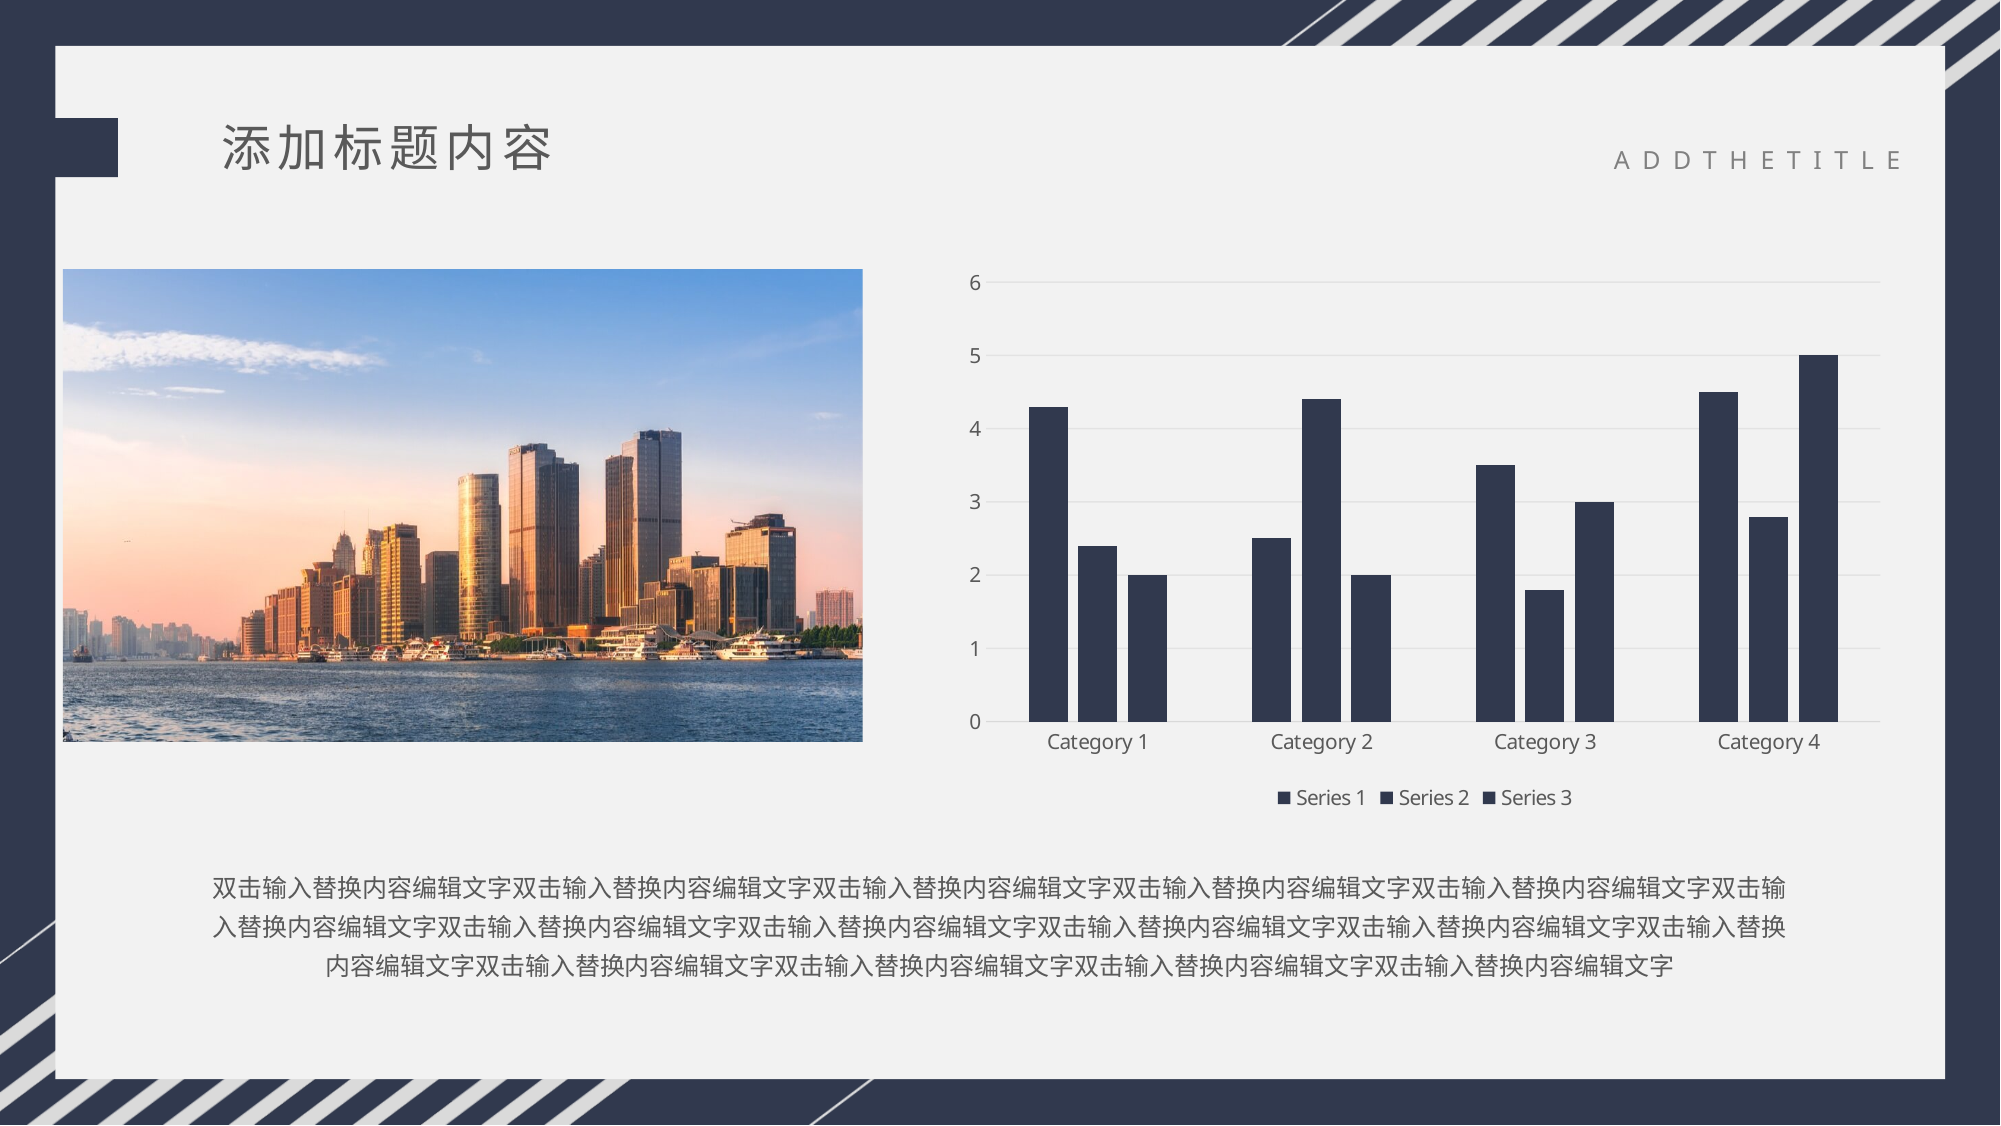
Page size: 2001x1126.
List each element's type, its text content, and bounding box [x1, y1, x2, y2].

text_box 添加标题内容 [206, 109, 737, 184]
chart [949, 256, 1900, 819]
text_box ADDTHETITLE [1362, 137, 1916, 182]
text_box [61, 267, 865, 744]
text_box 双击输入替换内容编辑文字双击输入替换内容编辑文字双击输入替换内容编辑文字双击输入替换内容编辑文字双击输入替换内容编辑文字双击输入替换内容编辑文字双击输入替换内容编辑文字双击输入替换内容编辑文字双击输入替换内容编辑文字双击输入替换内容编辑文字双击输入替换内容编辑文字双击输入替换内容编辑文字双击输入替换内容编辑文字双击输入替换内容编辑文字双击输入替换内容编辑文字 [173, 857, 1827, 988]
picture [0, 0, 2001, 1125]
